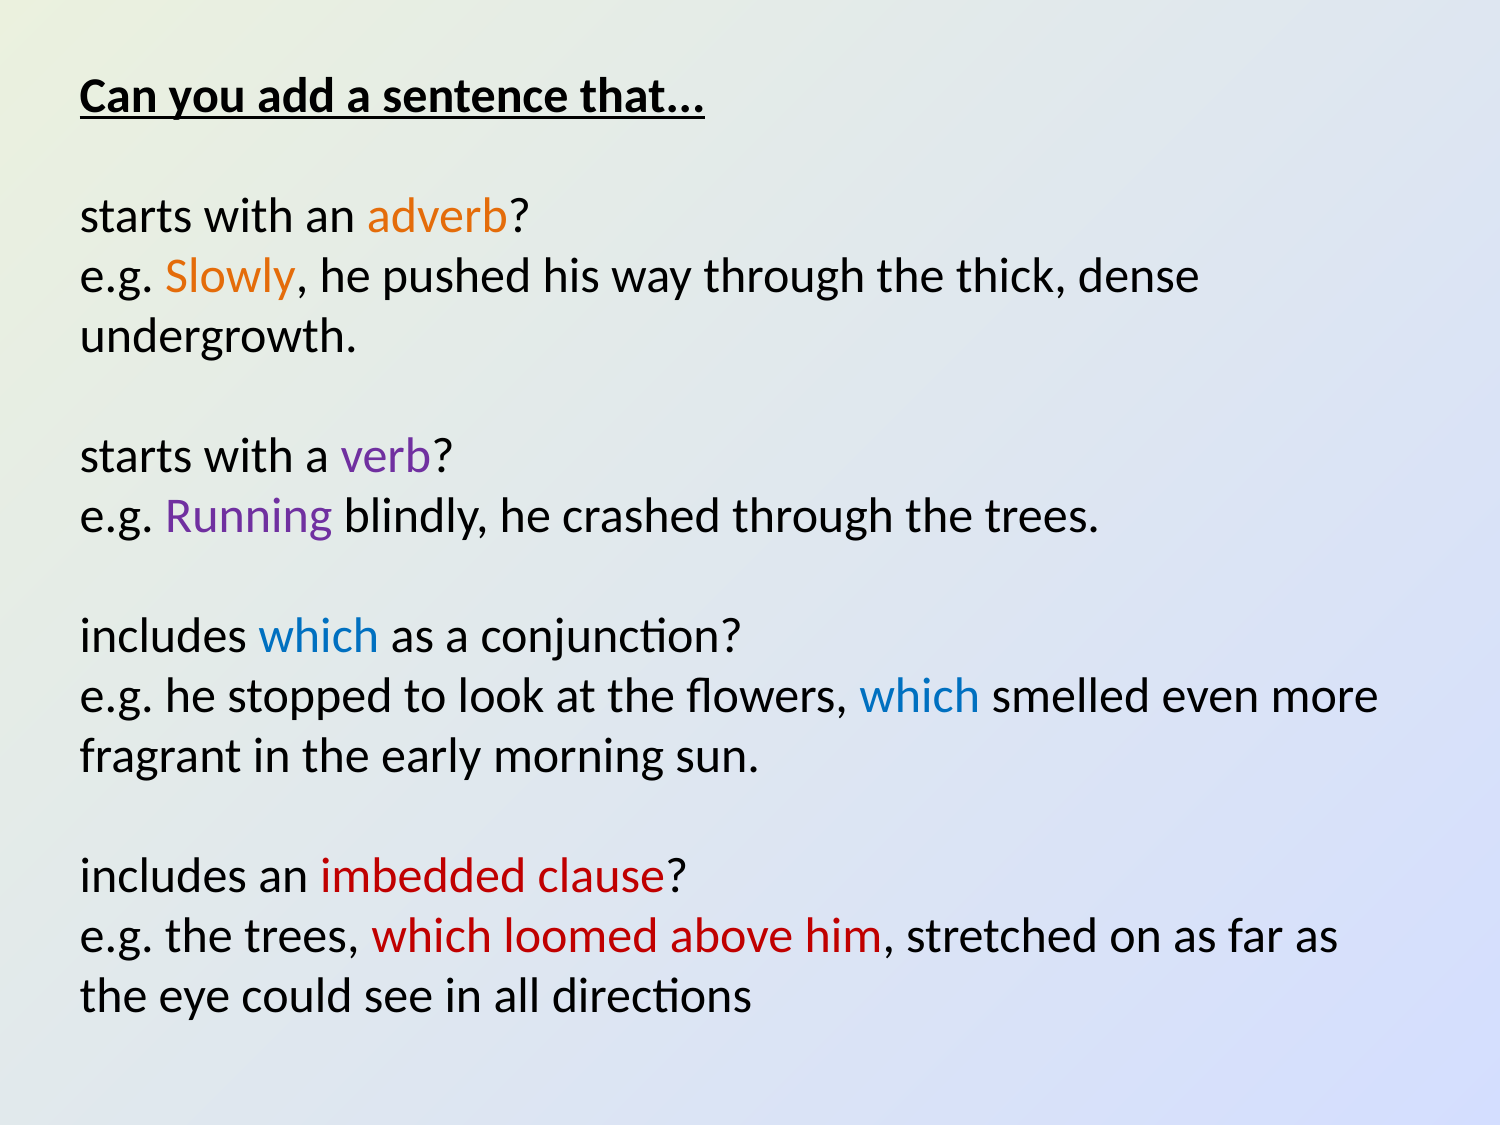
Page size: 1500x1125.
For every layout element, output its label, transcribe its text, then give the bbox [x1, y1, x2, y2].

text_box Can you add a sentence that... starts with an adverb? e.g. Slowly, he pushed his way through the thick, dense undergrowth. starts with a verb? e.g. Running blindly, he crashed through the trees. includes which as a conjunction? e.g. he stopped to look at the flowers, which smelled even more fragrant in the early morning sun. includes an imbedded clause? e.g. the trees, which loomed above him, stretched on as far as the eye could see in all directions [64, 55, 1424, 1030]
